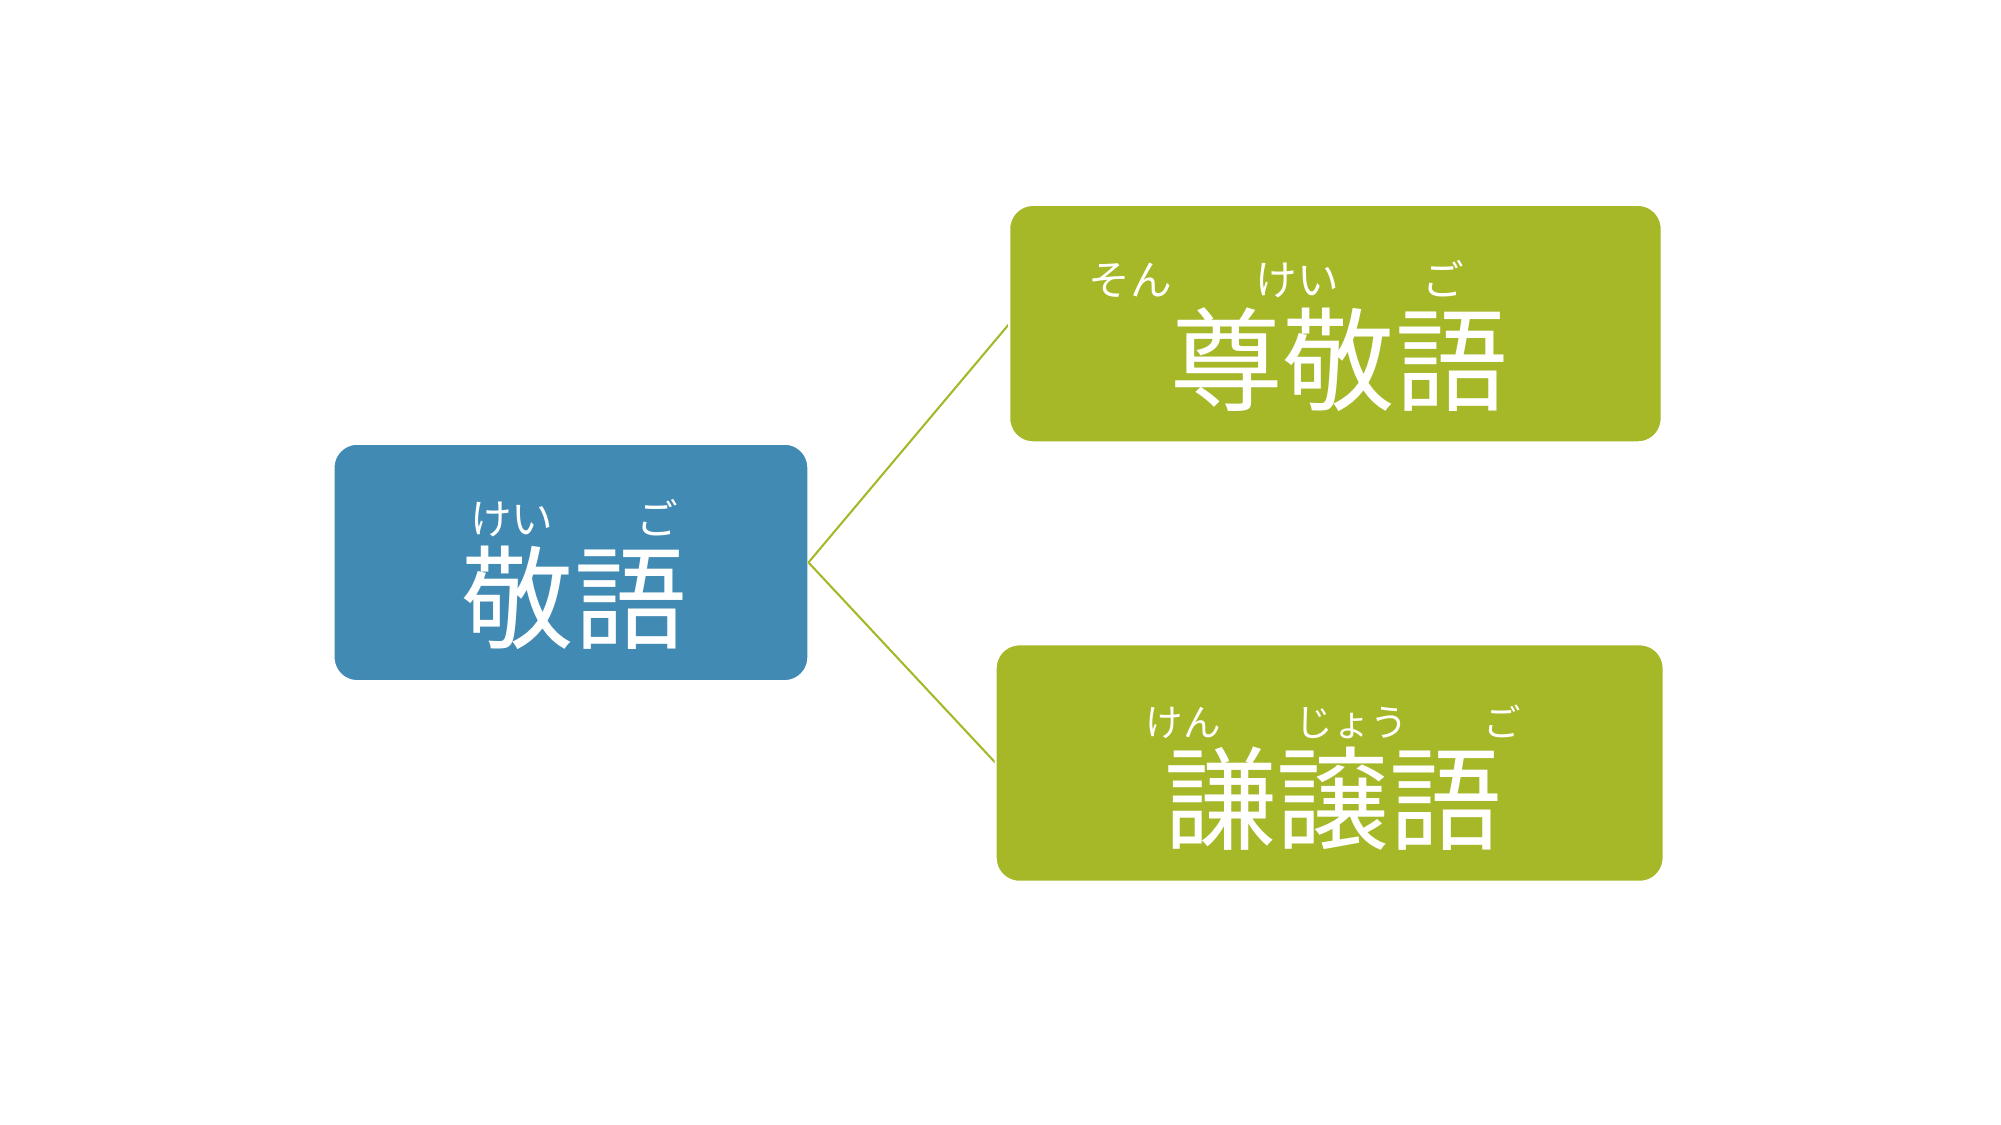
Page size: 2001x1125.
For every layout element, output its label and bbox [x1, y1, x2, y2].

text_box [333, 117, 1667, 1007]
